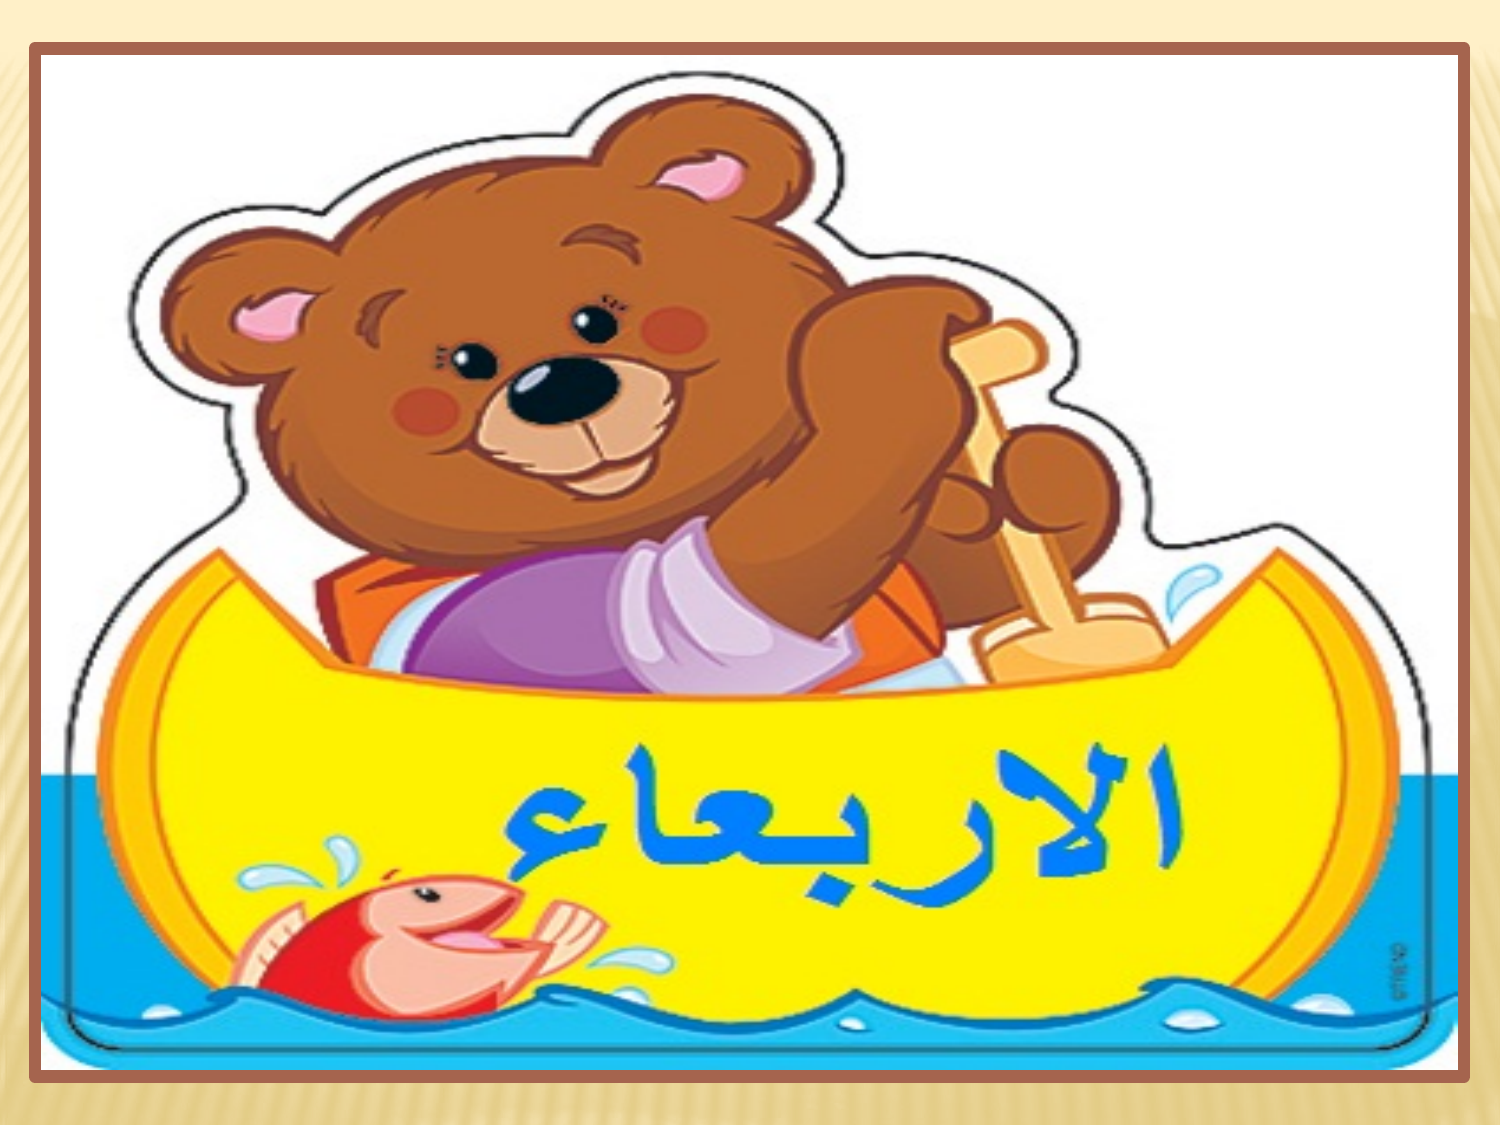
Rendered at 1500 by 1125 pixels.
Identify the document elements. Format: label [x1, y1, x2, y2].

picture [40, 54, 1458, 1071]
